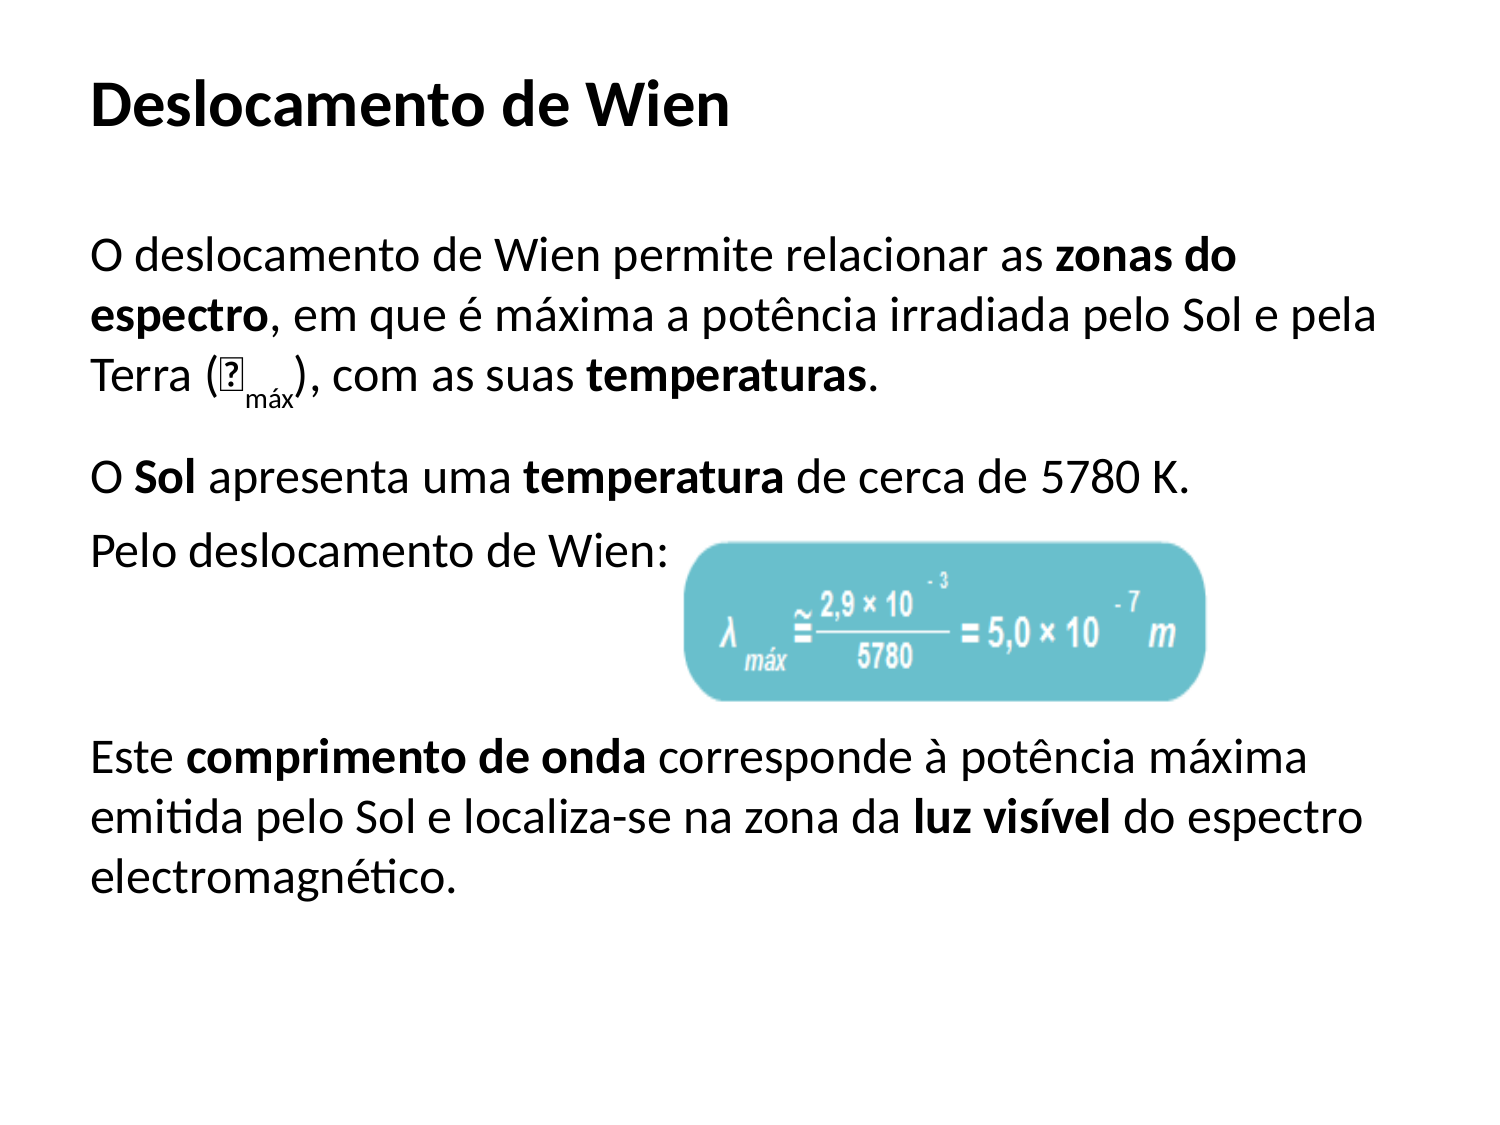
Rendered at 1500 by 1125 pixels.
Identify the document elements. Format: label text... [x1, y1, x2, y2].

picture [679, 530, 1211, 709]
text_box Deslocamento de Wien [74, 45, 1425, 207]
text_box O deslocamento de Wien permite relacionar as zonas do espectro, em que é máxima a potência irradiada pelo Sol e pela Terra (máx), com as suas temperaturas. O Sol apresenta uma temperatura de cerca de 5780 K. Pelo deslocamento de Wien: Este comprimento de onda corresponde à potência máxima emitida pelo Sol e localiza-se na zona da luz visível do espectro electromagnético. [74, 207, 1425, 1028]
